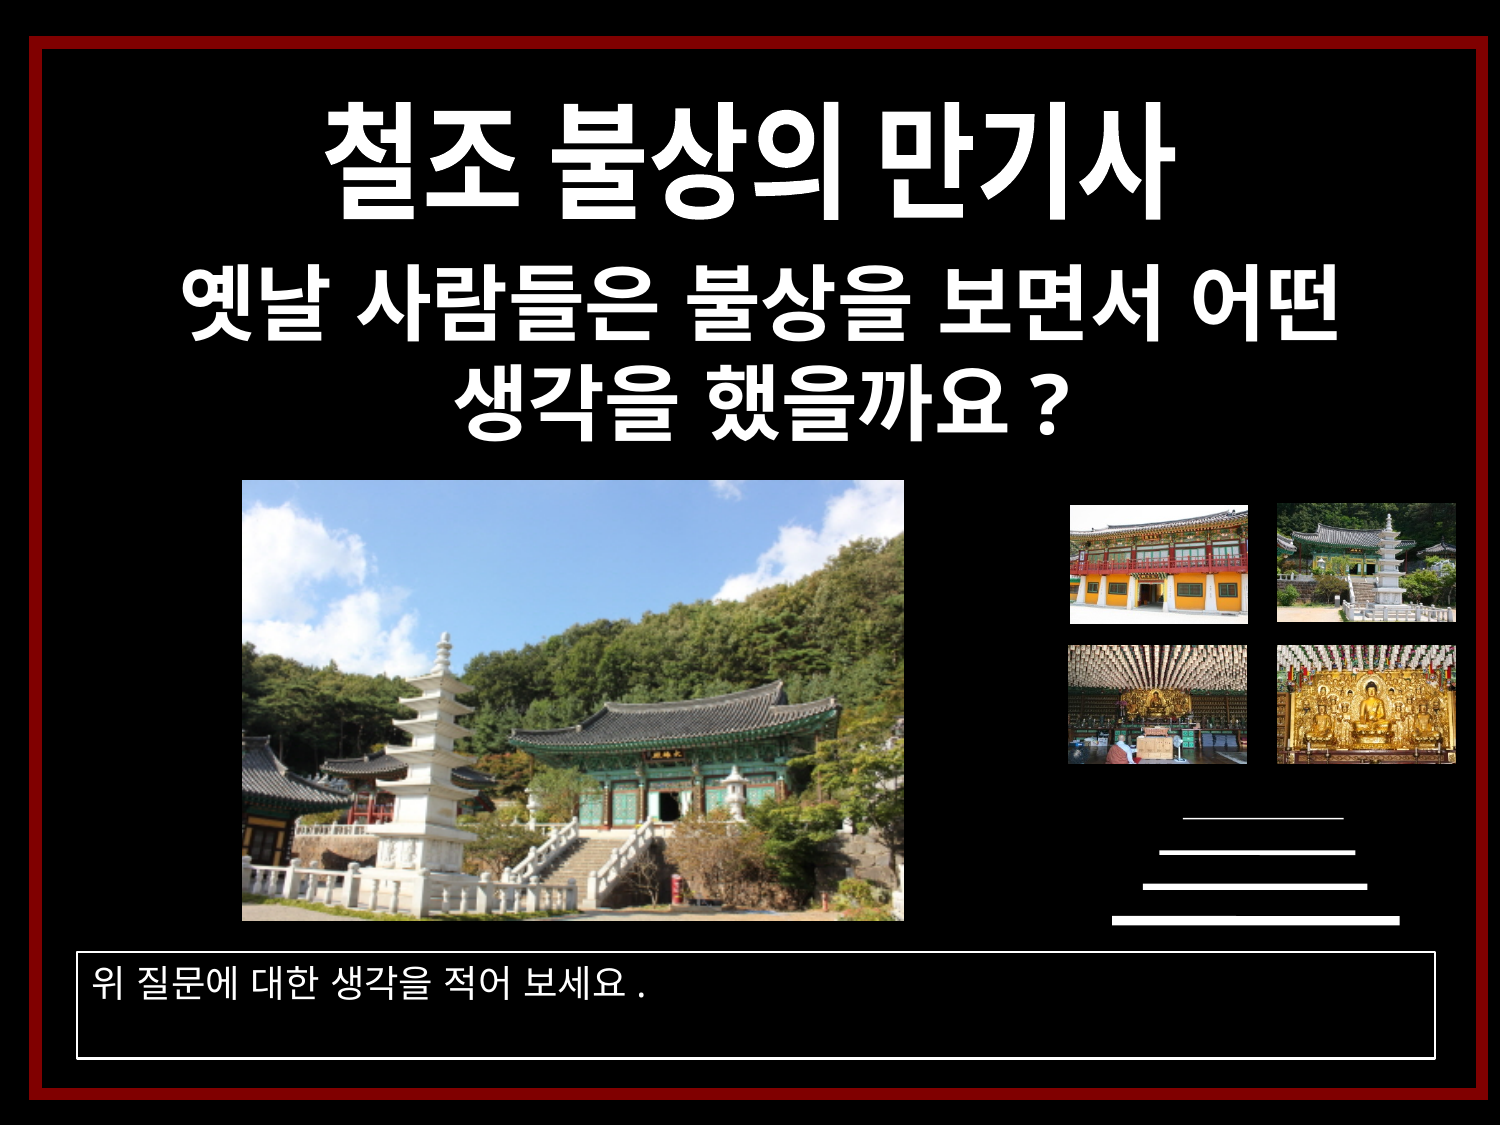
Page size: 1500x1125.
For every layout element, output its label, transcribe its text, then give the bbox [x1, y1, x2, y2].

picture [1069, 505, 1249, 624]
picture [1277, 644, 1456, 764]
picture [1277, 503, 1456, 622]
text_box 옛날 사람들은 불상을 보면서 어떤 생각을 했을까요? [76, 243, 1447, 374]
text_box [1111, 818, 1400, 921]
picture [1068, 644, 1247, 764]
text_box 위 질문에 대한 생각을 적어 보세요. [76, 952, 1436, 1059]
picture [241, 480, 904, 921]
